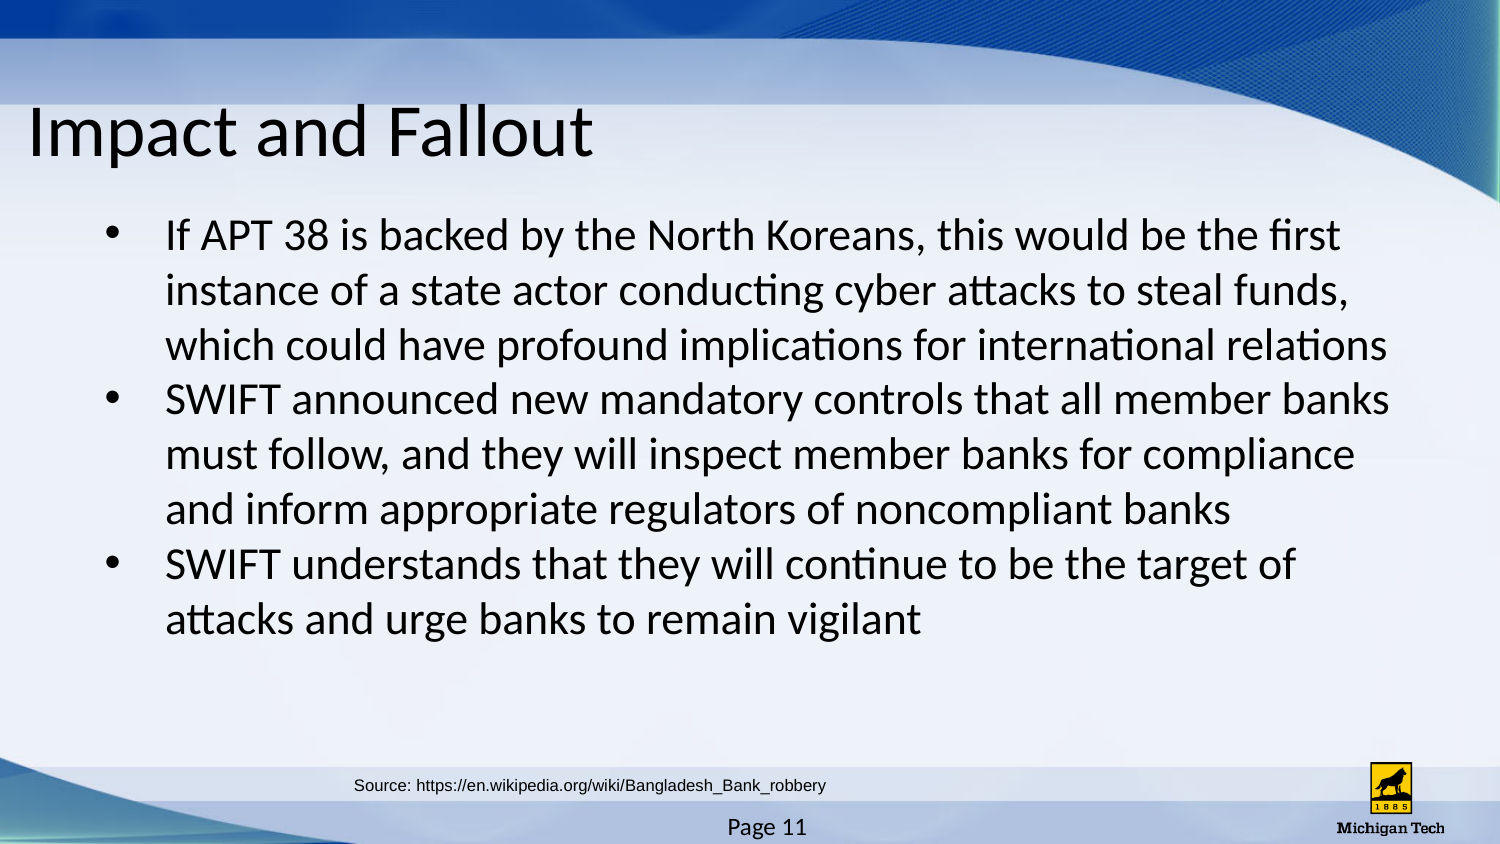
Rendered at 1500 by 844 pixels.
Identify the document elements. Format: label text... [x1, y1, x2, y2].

text_box Source: https://en.wikipedia.org/wiki/Bangladesh_Bank_robbery [339, 767, 1199, 802]
list If APT 38 is backed by the North Koreans, this would be the first instance of a state actor conducting cyber attacks to steal funds, which could have profound implications for international relations SWIFT announced new mandatory controls that all member banks must follow, and they will inspect member banks for compliance and inform appropriate regulators of noncompliant banks SWIFT understands that they will continue to be the target of attacks and urge banks to remain vigilant [75, 196, 1425, 797]
picture [0, 0, 1500, 844]
title Impact and Fallout [12, 56, 1263, 197]
